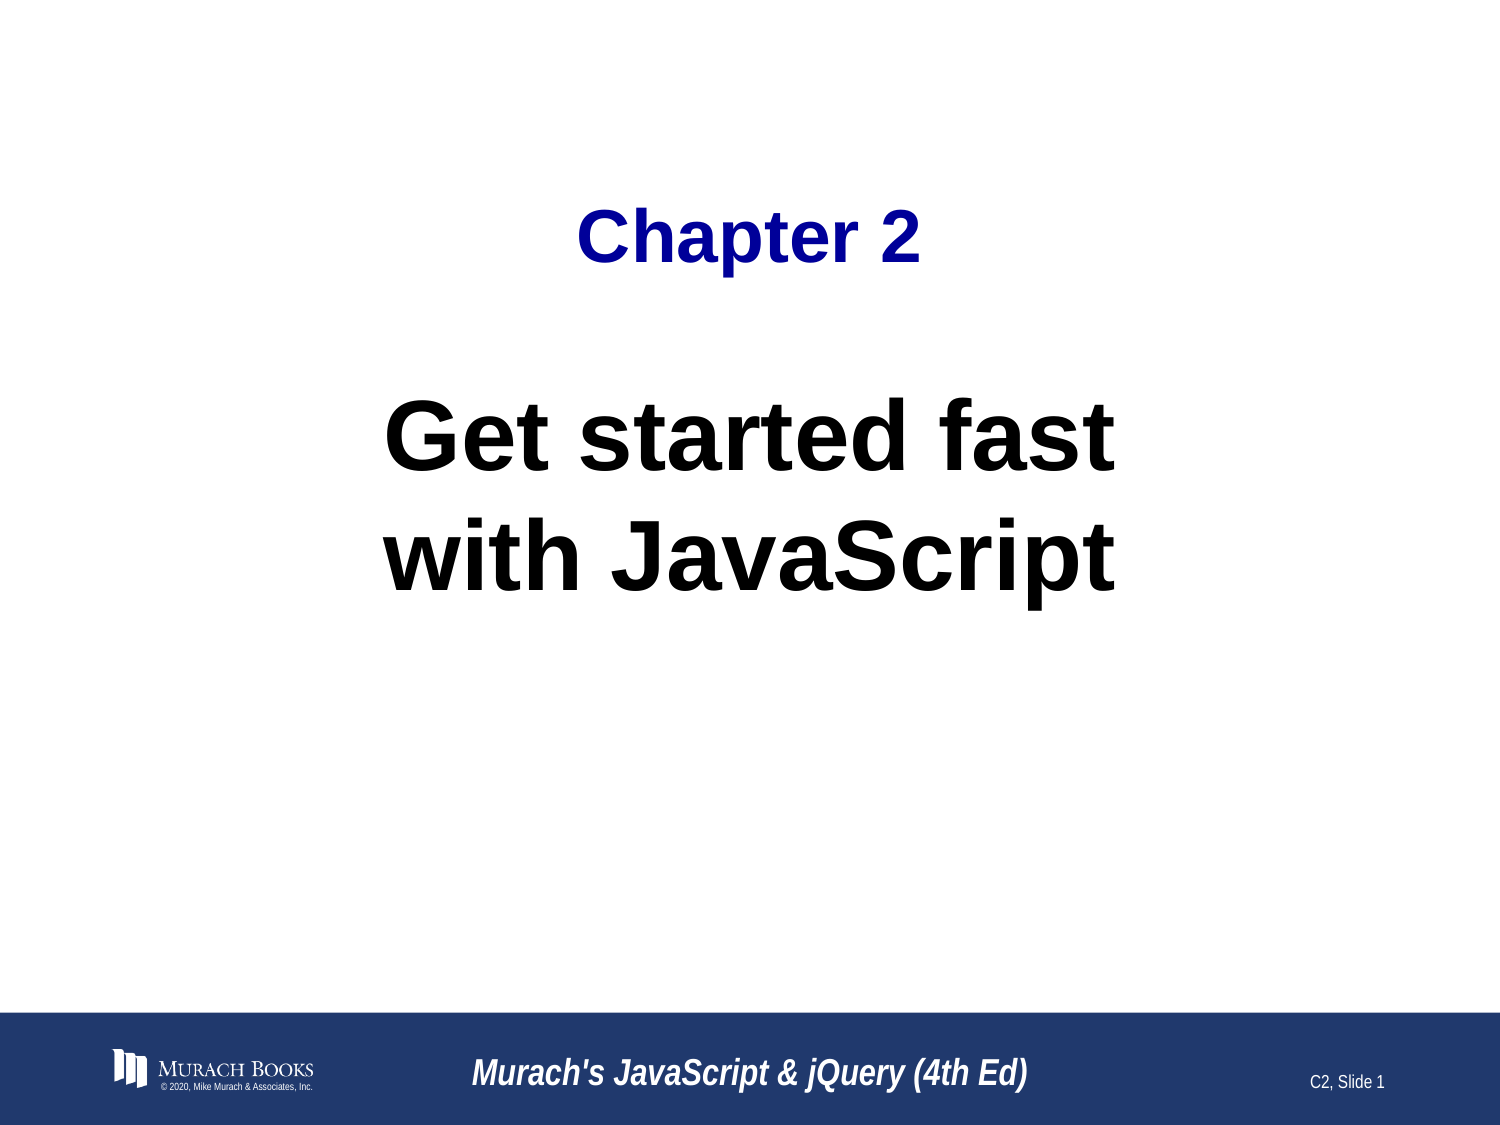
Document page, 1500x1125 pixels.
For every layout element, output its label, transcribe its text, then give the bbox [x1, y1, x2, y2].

list Get started fast with JavaScript [312, 362, 1188, 850]
slide_number C2, Slide 1 [1087, 1025, 1400, 1100]
title Chapter 2 [112, 187, 1388, 279]
slide_number Murach's JavaScript & jQuery (4th Ed) [463, 1025, 1050, 1100]
footer © 2020, Mike Murach & Associates, Inc. [12, 1025, 463, 1100]
